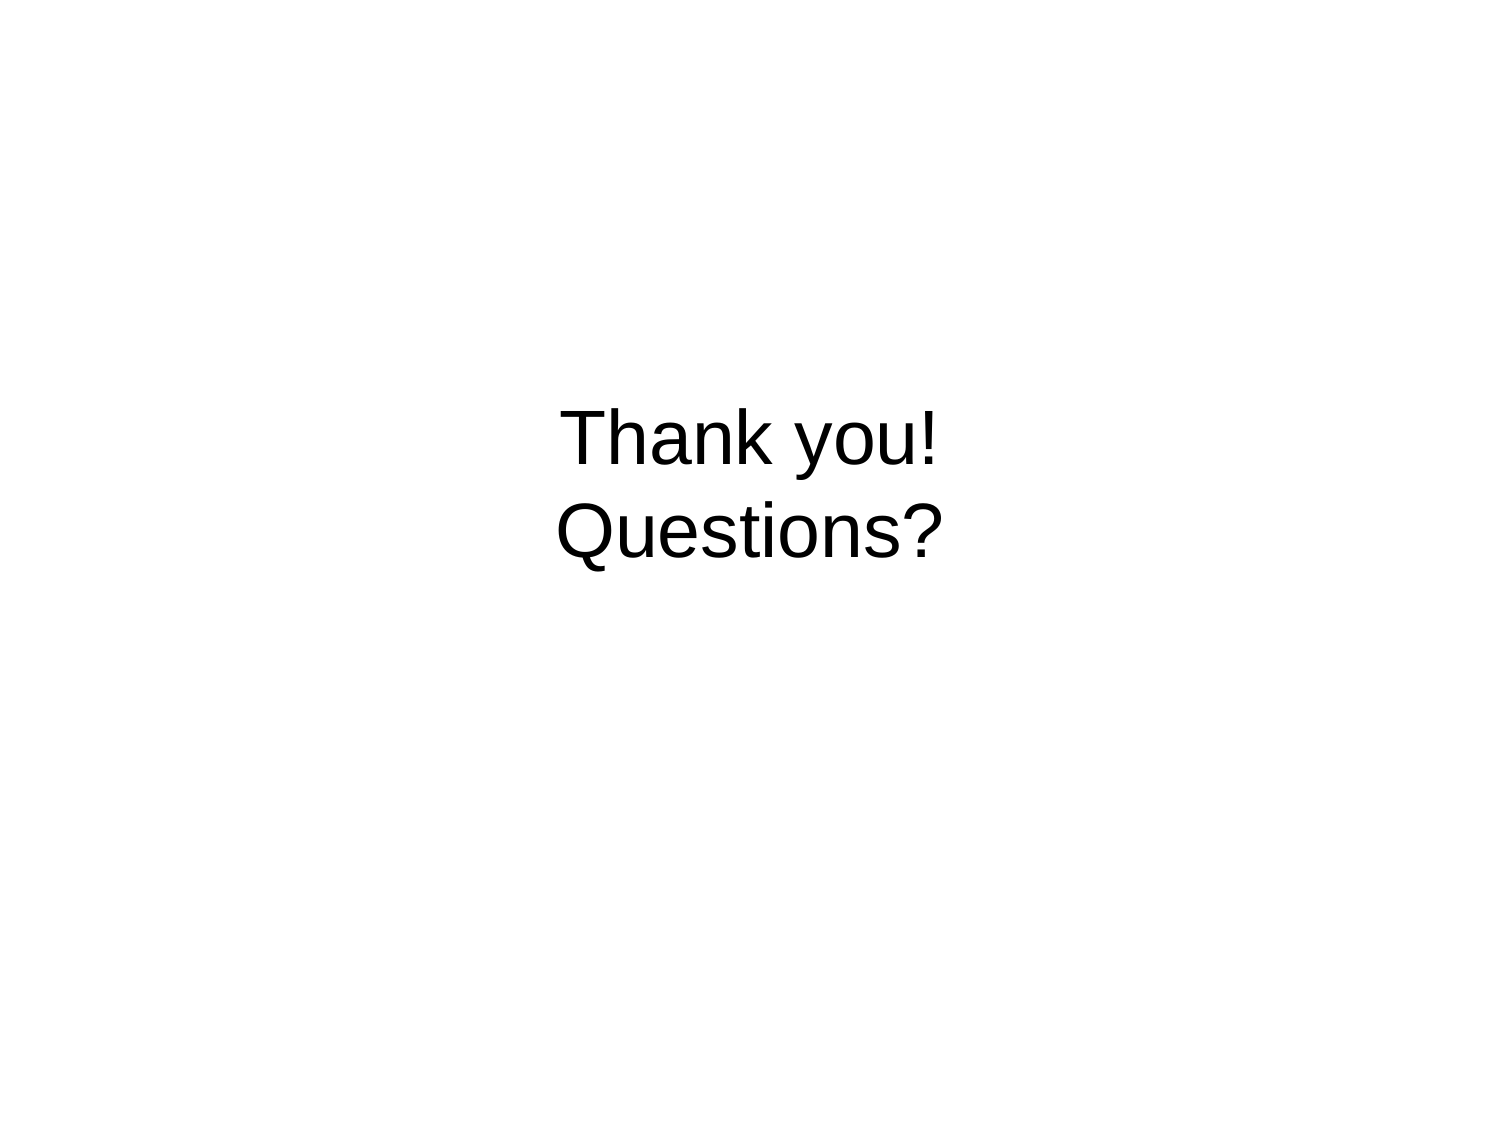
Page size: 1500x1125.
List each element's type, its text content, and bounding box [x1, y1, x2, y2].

list Thank you! Questions? [74, 44, 1426, 917]
